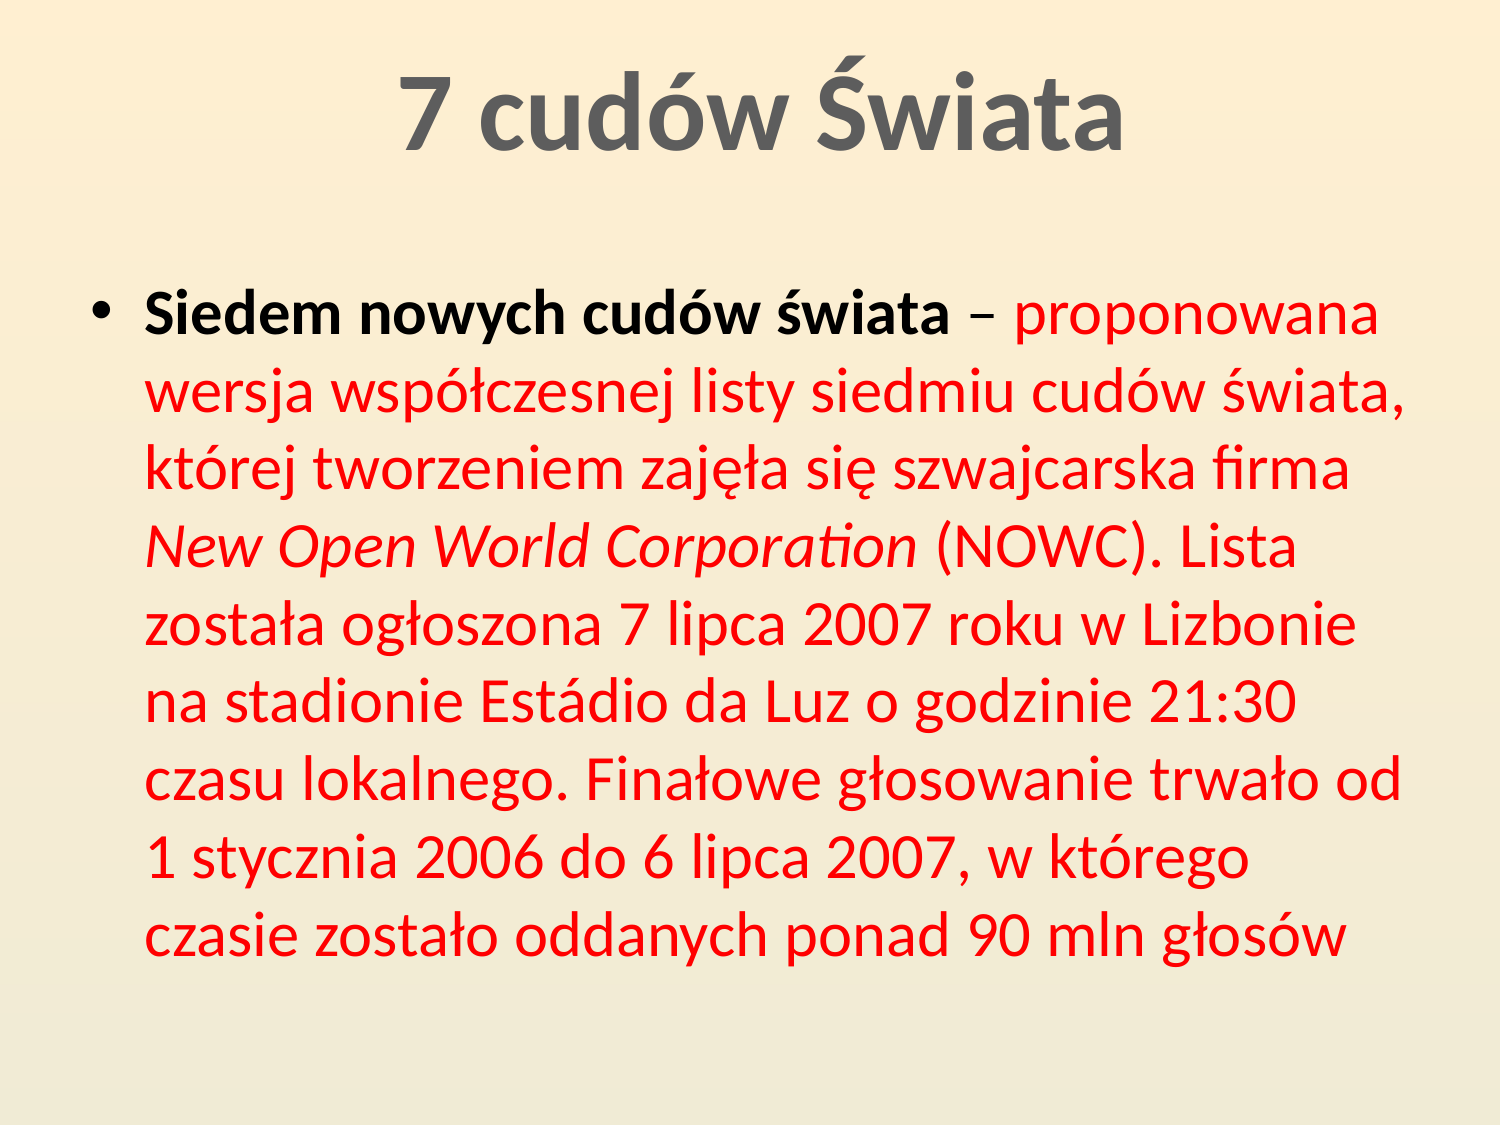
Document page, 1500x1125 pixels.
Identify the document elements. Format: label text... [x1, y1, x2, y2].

text_box 7 cudów Świata [88, 30, 1436, 181]
list Siedem nowych cudów świata – proponowana wersja współczesnej listy siedmiu cudów świata, której tworzeniem zajęła się szwajcarska firma New Open World Corporation (NOWC). Lista została ogłoszona 7 lipca 2007 roku w Lizbonie na stadionie Estádio da Luz o godzinie 21:30 czasu lokalnego. Finałowe głosowanie trwało od 1 stycznia 2006 do 6 lipca 2007, w którego czasie zostało oddanych ponad 90 mln głosów [75, 262, 1425, 1005]
